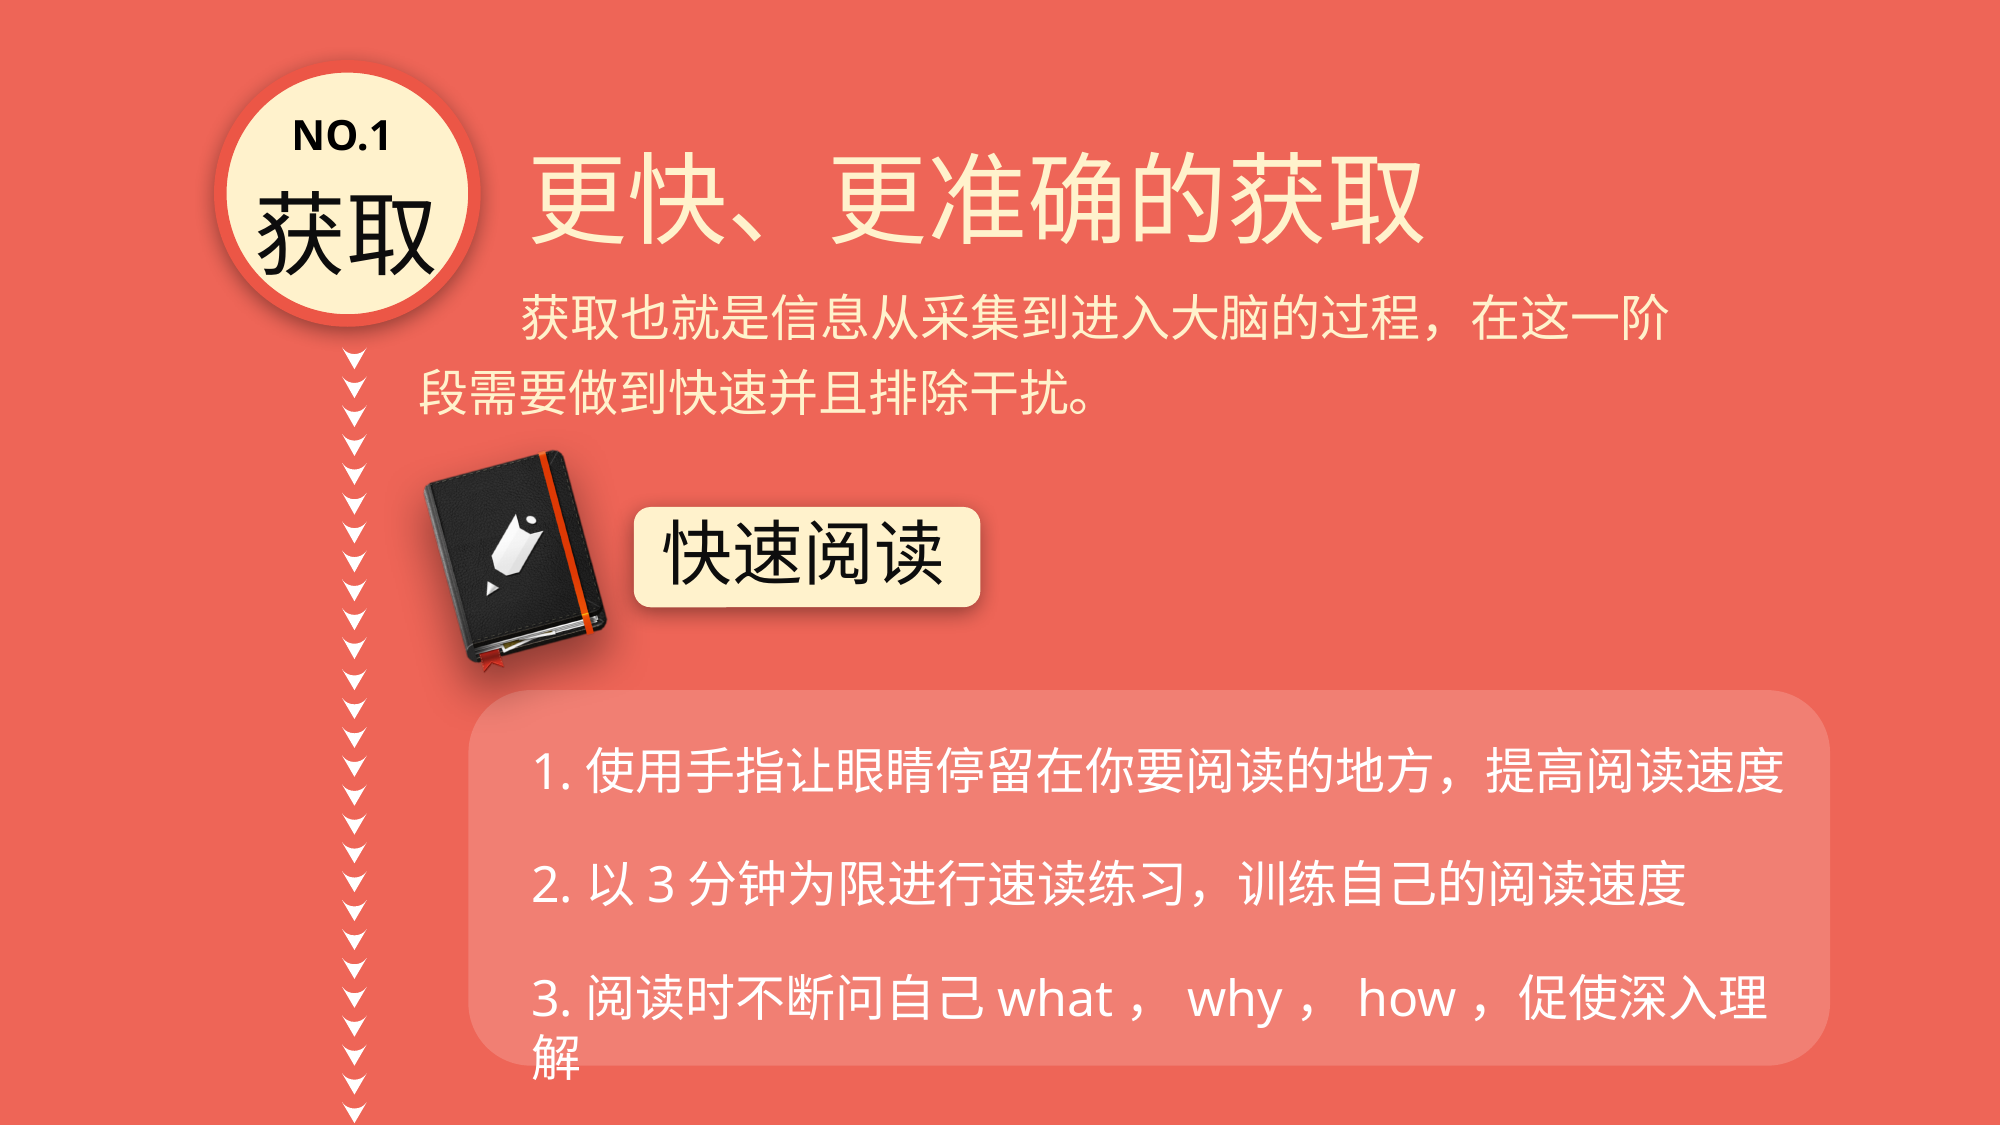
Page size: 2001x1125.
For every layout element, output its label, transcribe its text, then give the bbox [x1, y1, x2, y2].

picture [415, 443, 618, 682]
text_box [340, 346, 369, 372]
text_box [467, 689, 1832, 1065]
text_box [340, 520, 369, 546]
text_box [340, 754, 369, 779]
text_box [340, 404, 369, 430]
text_box 1.使用手指让眼睛停留在你要阅读的地方，提高阅读速度 [516, 731, 1813, 807]
text_box [340, 812, 369, 837]
text_box 3.阅读时不断问自己what，why，how，促使深入理解 [516, 958, 1813, 1094]
text_box [340, 697, 369, 722]
text_box [340, 783, 369, 808]
text_box [340, 668, 369, 693]
text_box [340, 1043, 369, 1068]
text_box [340, 375, 369, 401]
text_box [340, 578, 369, 604]
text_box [633, 501, 981, 608]
text_box 更快、更准确的获取 [512, 128, 1457, 263]
text_box [340, 636, 369, 662]
text_box [340, 899, 369, 924]
text_box [340, 549, 369, 575]
text_box 2.以3分钟为限进行速读练习，训练自己的阅读速度 [516, 845, 1813, 920]
text_box [340, 462, 369, 488]
text_box [340, 1014, 369, 1039]
text_box [340, 985, 369, 1010]
text_box [340, 491, 369, 517]
text_box [340, 1072, 369, 1097]
text_box [340, 928, 369, 953]
text_box [340, 607, 369, 633]
text_box [340, 957, 369, 981]
text_box 获取也就是信息从采集到进入大脑的过程，在这一阶段需要做到快速并且排除干扰。 [404, 263, 1735, 429]
text_box [340, 841, 369, 866]
text_box [340, 1101, 369, 1125]
text_box [340, 433, 369, 459]
text_box [340, 870, 369, 895]
text_box [340, 726, 369, 750]
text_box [220, 66, 475, 321]
